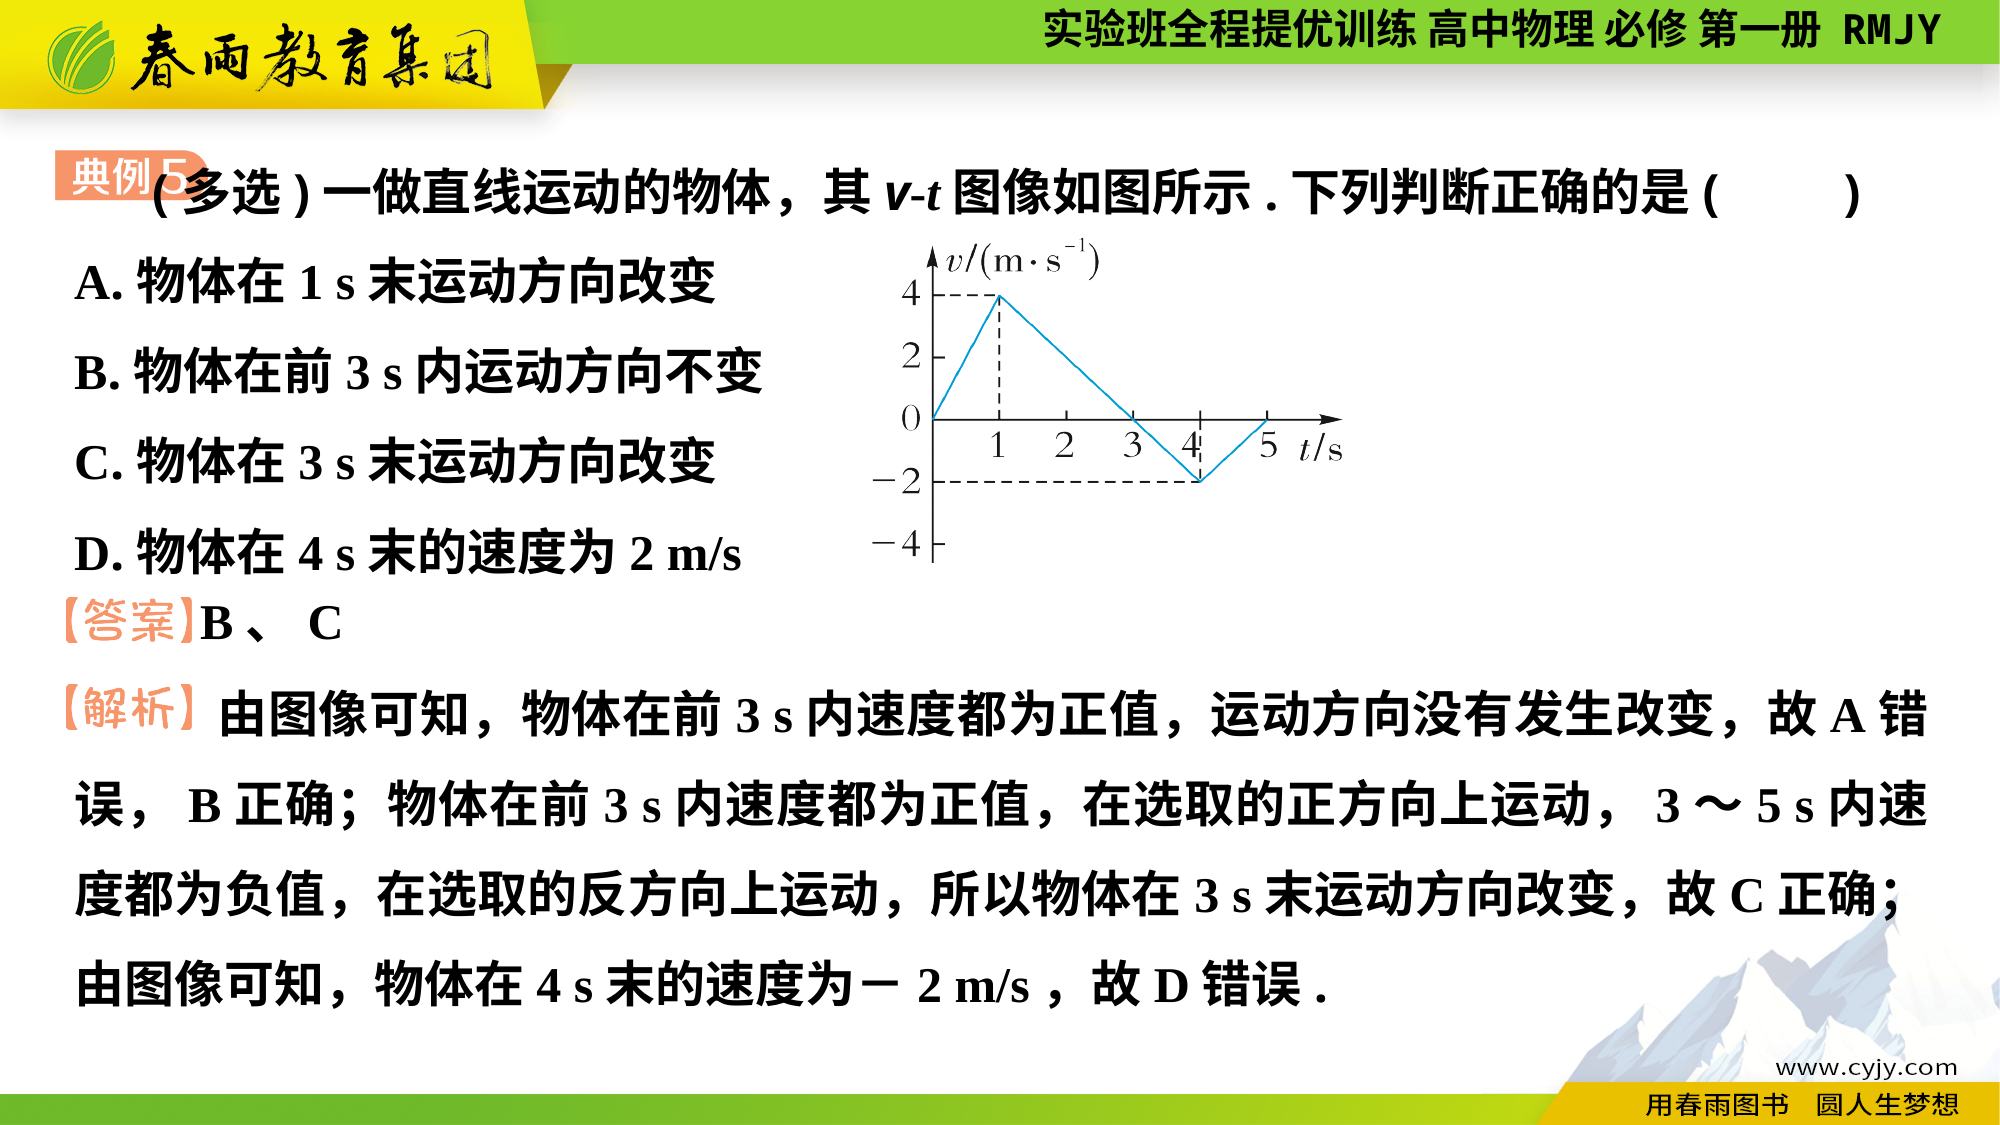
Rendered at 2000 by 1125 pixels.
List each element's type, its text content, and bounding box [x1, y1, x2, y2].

list (多选)一做直线运动的物体，其v-t图像如图所示.下列判断正确的是( ) A.物体在1 s末运动方向改变 B.物体在前3 s内运动方向不变 C.物体在3 s末运动方向改变 D.物体在4 s末的速度为2 m/s [59, 122, 1944, 592]
text_box B、C [185, 582, 359, 658]
text_box 由图像可知，物体在前3 s内速度都为正值，运动方向没有发生改变，故A错误，B正确；物体在前3 s内速度都为正值，在选取的正方向上运动，3～5 s内速度都为负值，在选取的反方向上运动，所以物体在3 s末运动方向改变，故C正确；由图像可知，物体在4 s末的速度为－2 m/s，故D错误. [59, 645, 1944, 1021]
picture [0, 0, 2000, 1125]
